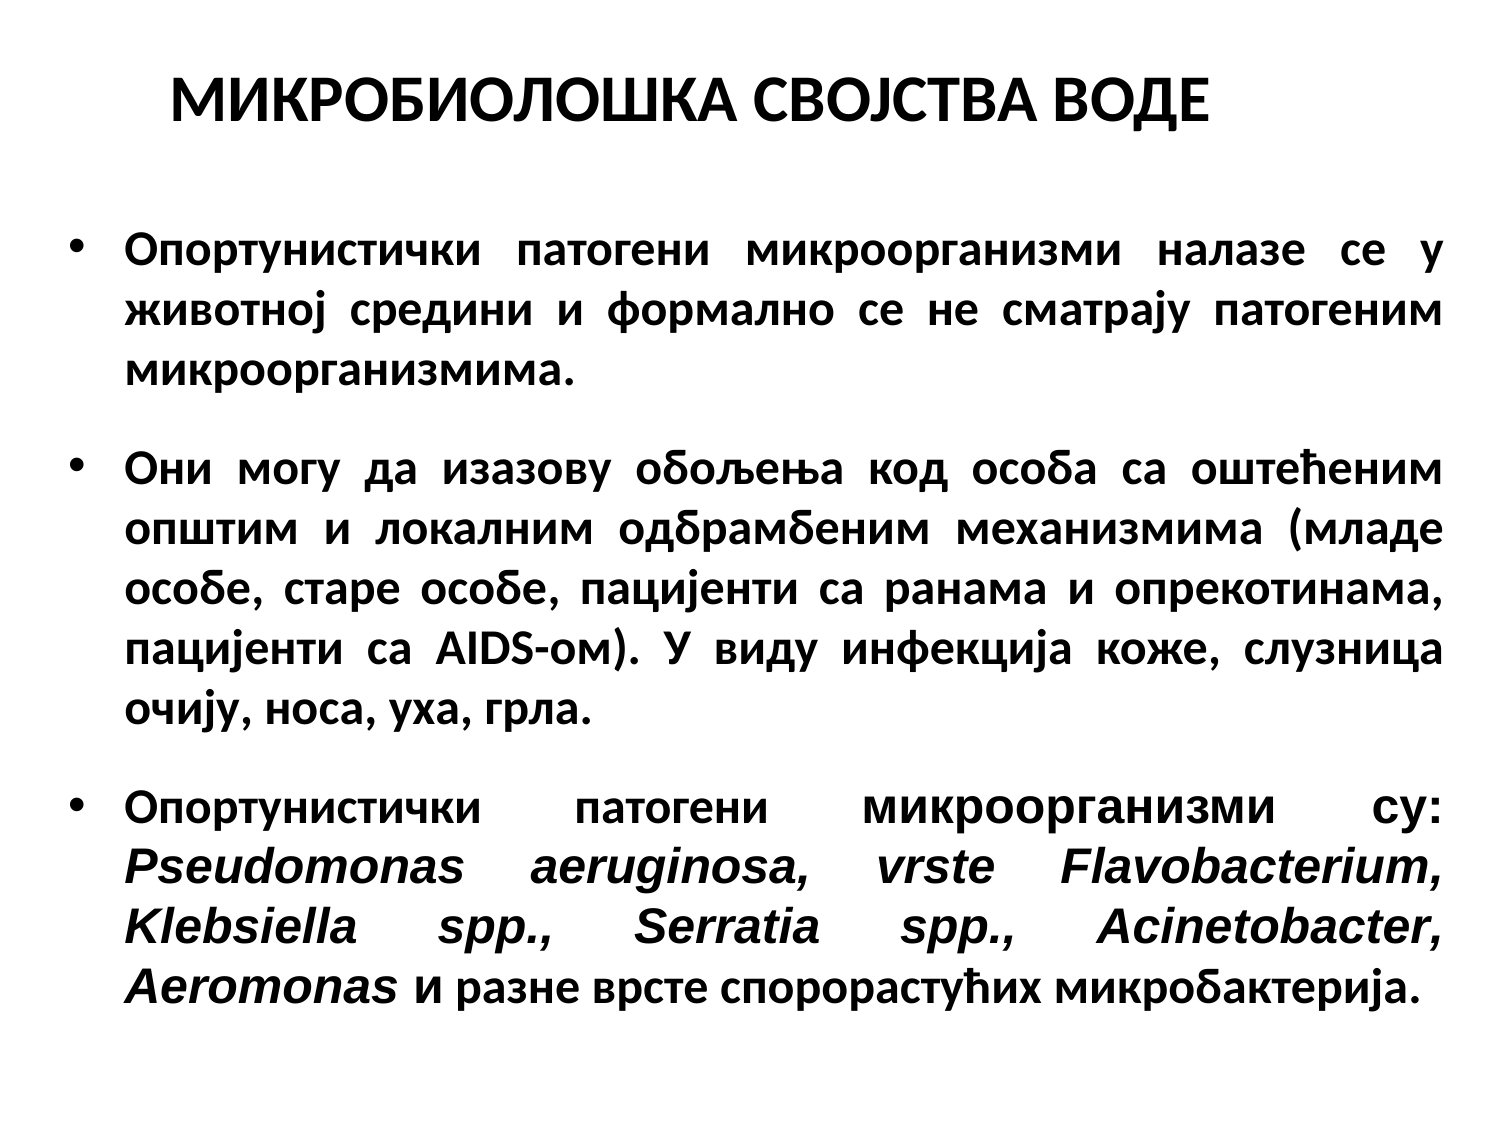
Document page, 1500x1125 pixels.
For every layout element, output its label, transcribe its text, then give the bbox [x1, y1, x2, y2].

list Опортунистички патогени микроорганизми налазе се у животној средини и формално се не сматрају патогеним микроорганизмима. Они могу да изазову обољења код особа са оштећеним општим и локалним одбрамбеним механизмима (младе особе, старе особе, пацијенти са ранама и опрекотинама, пацијенти са AIDS-ом). У виду инфекција коже, слузница очију, носа, уха, грла. Опортунистички патогени микроорганизми су: Pseudomonas aeruginosa, vrste Flavobacterium, Klebsiella spp., Serratia spp., Acinetobacter, Aeromonas и разне врсте спорорастућих микробактерија. [52, 207, 1460, 989]
title МИКРОБИОЛОШКА СВОЈСТВА ВОДЕ [52, 30, 1329, 160]
